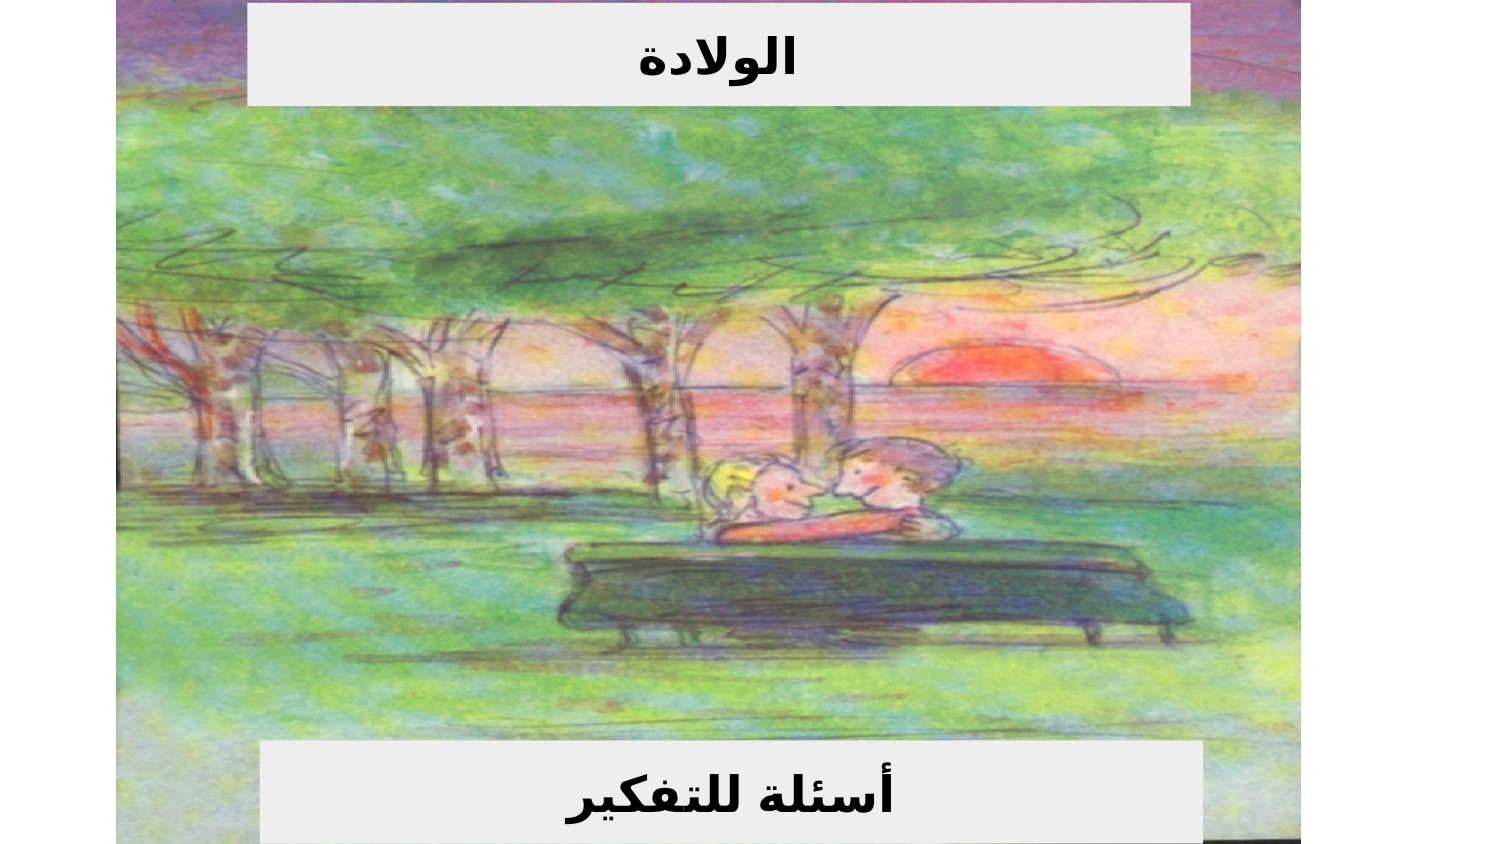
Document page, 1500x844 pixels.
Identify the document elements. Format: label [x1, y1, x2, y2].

picture [115, 0, 1301, 844]
